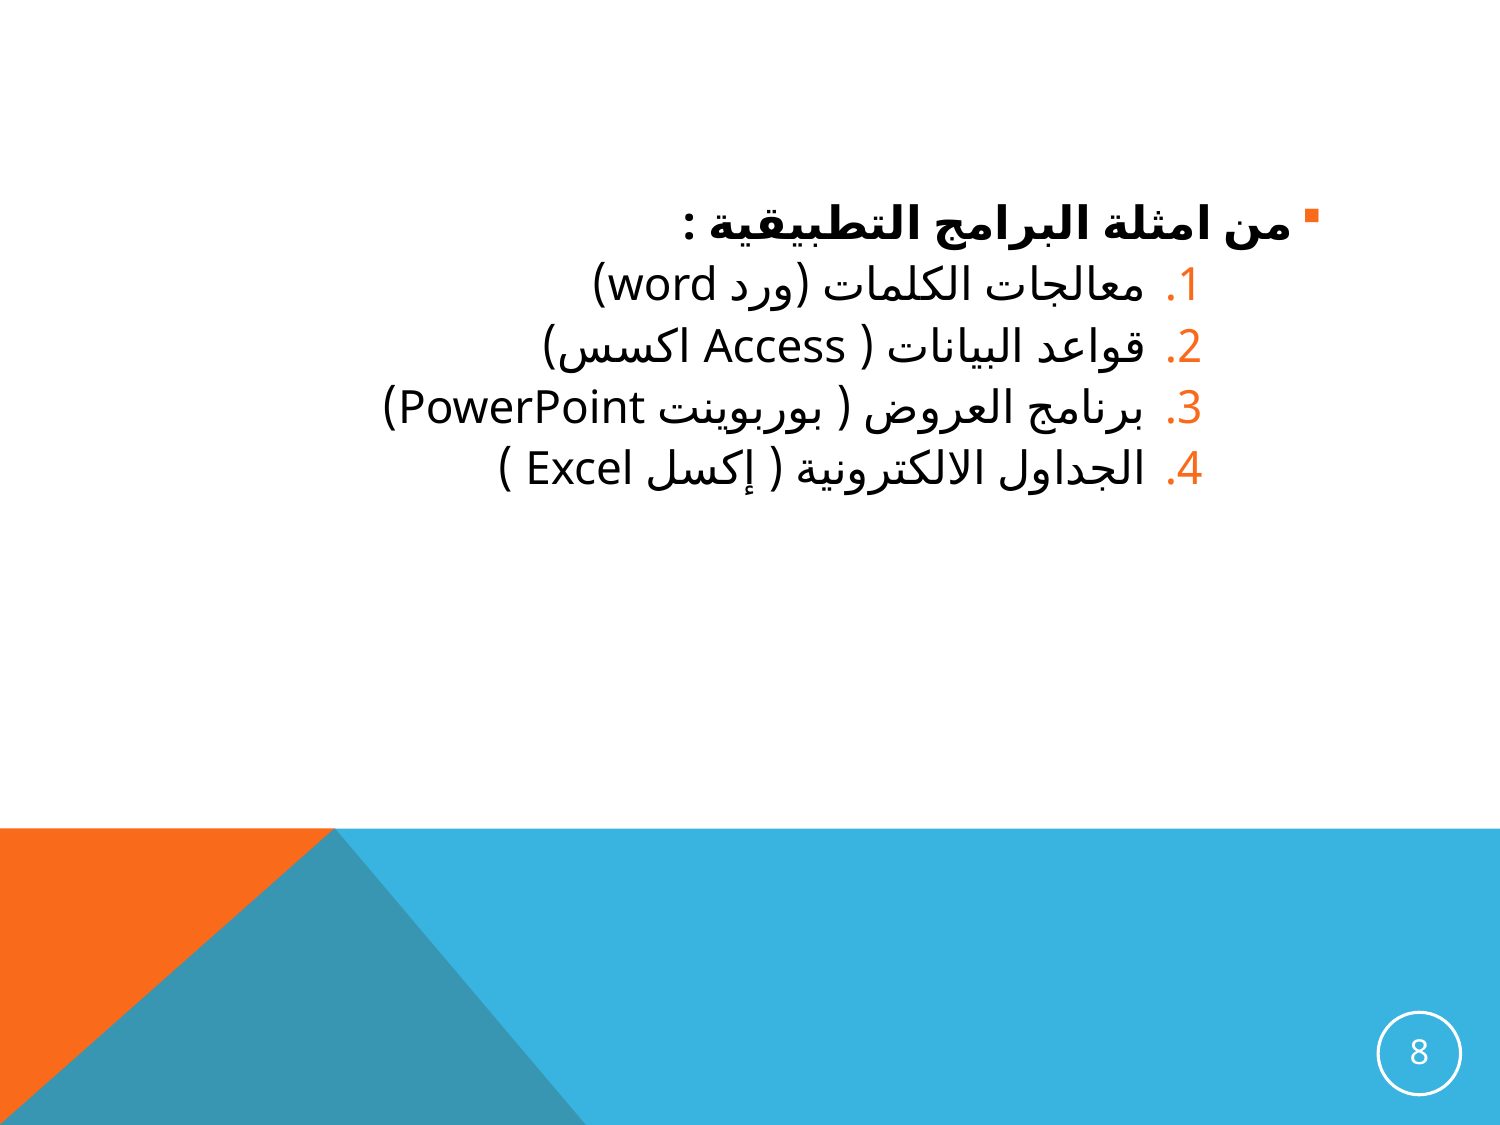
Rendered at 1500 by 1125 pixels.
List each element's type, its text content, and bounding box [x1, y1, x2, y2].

list من امثلة البرامج التطبيقية : معالجات الكلمات (ورد word) قواعد البيانات ( Access اكسس) برنامج العروض ( بوربوينت PowerPoint) الجداول الالكترونية ( إكسل Excel ) [112, 125, 1338, 850]
slide_number 8 [1376, 1010, 1463, 1097]
